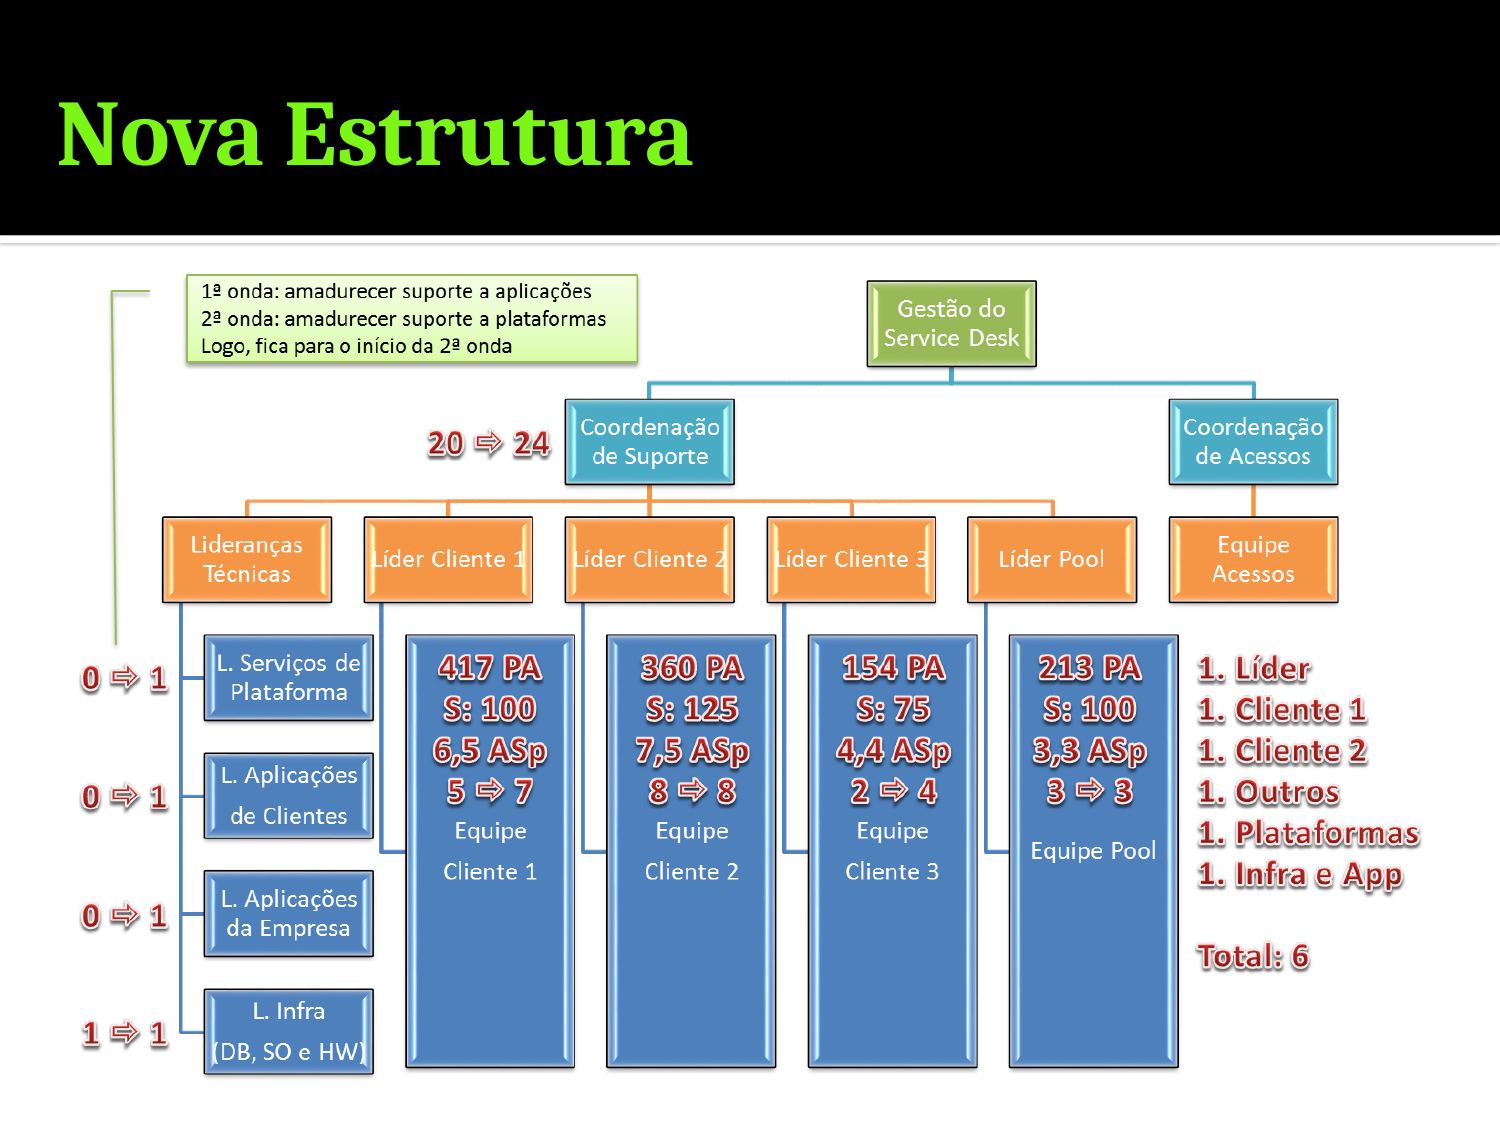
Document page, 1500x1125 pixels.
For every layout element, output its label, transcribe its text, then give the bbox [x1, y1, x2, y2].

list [68, 267, 1432, 1094]
title Nova Estrutura [41, 25, 1459, 231]
